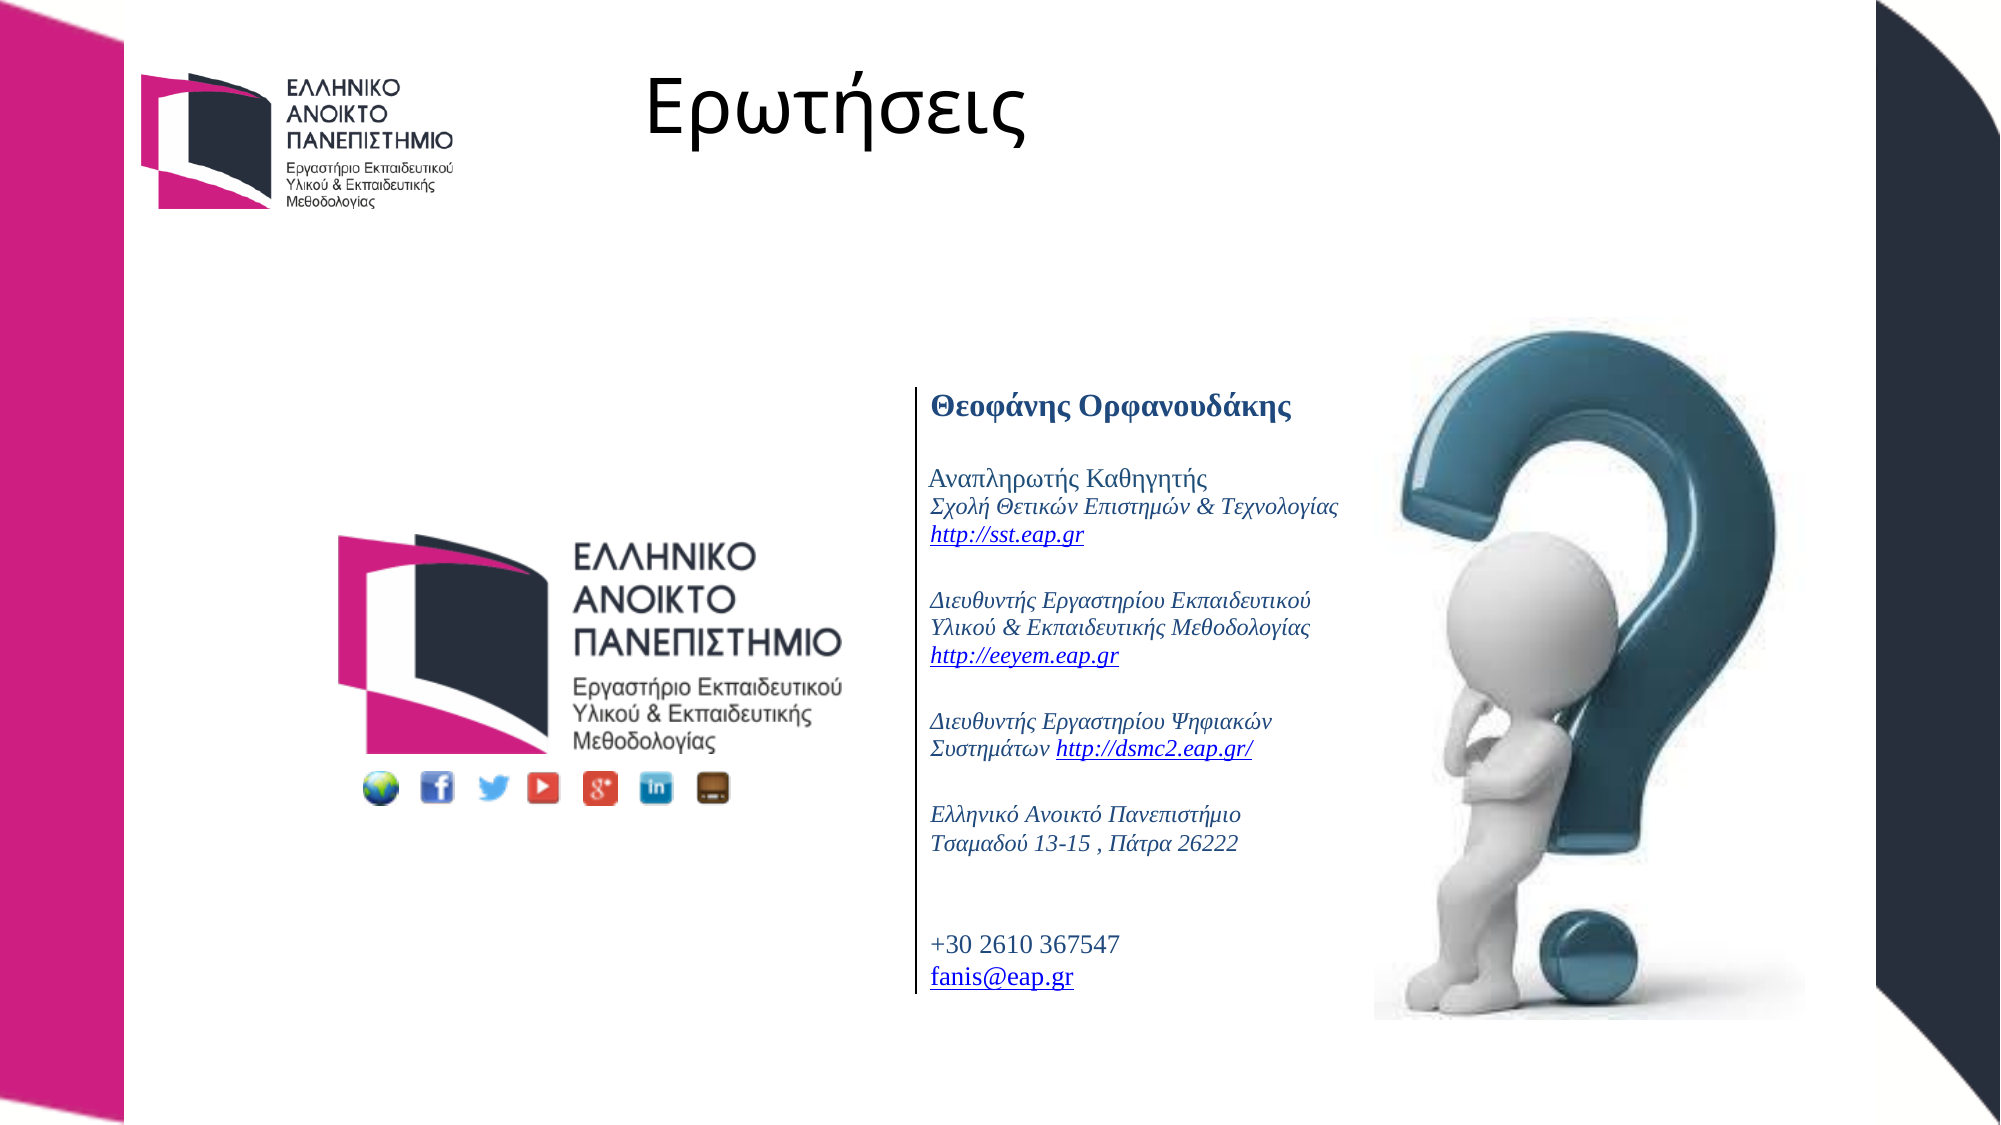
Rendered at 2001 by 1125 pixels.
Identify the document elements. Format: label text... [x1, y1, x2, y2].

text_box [160, 386, 1360, 1066]
picture [1876, 0, 2000, 1125]
picture [133, 73, 453, 209]
title Ερωτήσεις [628, 59, 1864, 278]
picture [1374, 317, 1805, 1020]
picture [0, 0, 124, 1125]
